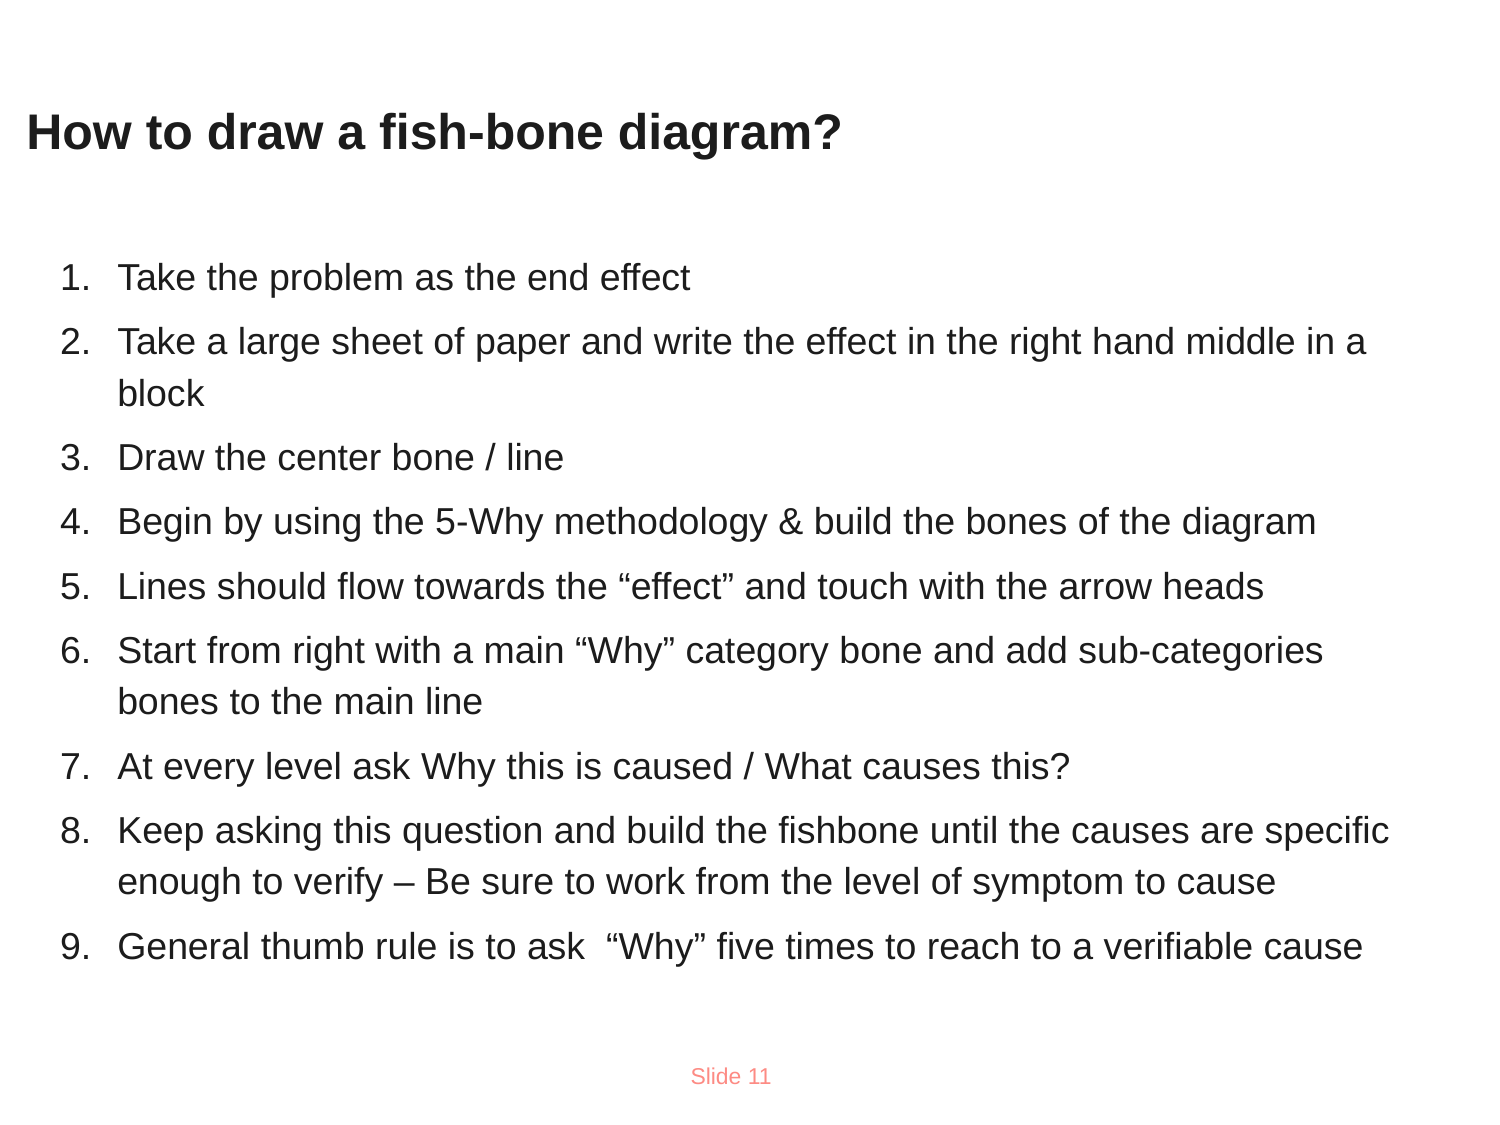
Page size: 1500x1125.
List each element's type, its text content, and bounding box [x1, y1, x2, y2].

title How to draw a fish-bone diagram? [26, 99, 1472, 224]
list Take the problem as the end effect Take a large sheet of paper and write the effect in the right hand middle in a block Draw the center bone / line Begin by using the 5-Why methodology & build the bones of the diagram Lines should flow towards the “effect” and touch with the arrow heads Start from right with a main “Why” category bone and add sub-categories bones to the main line At every level ask Why this is caused / What causes this? Keep asking this question and build the fishbone until the causes are specific enough to verify – Be sure to work from the level of symptom to cause General thumb rule is to ask “Why” five times to reach to a verifiable cause [59, 246, 1435, 1015]
